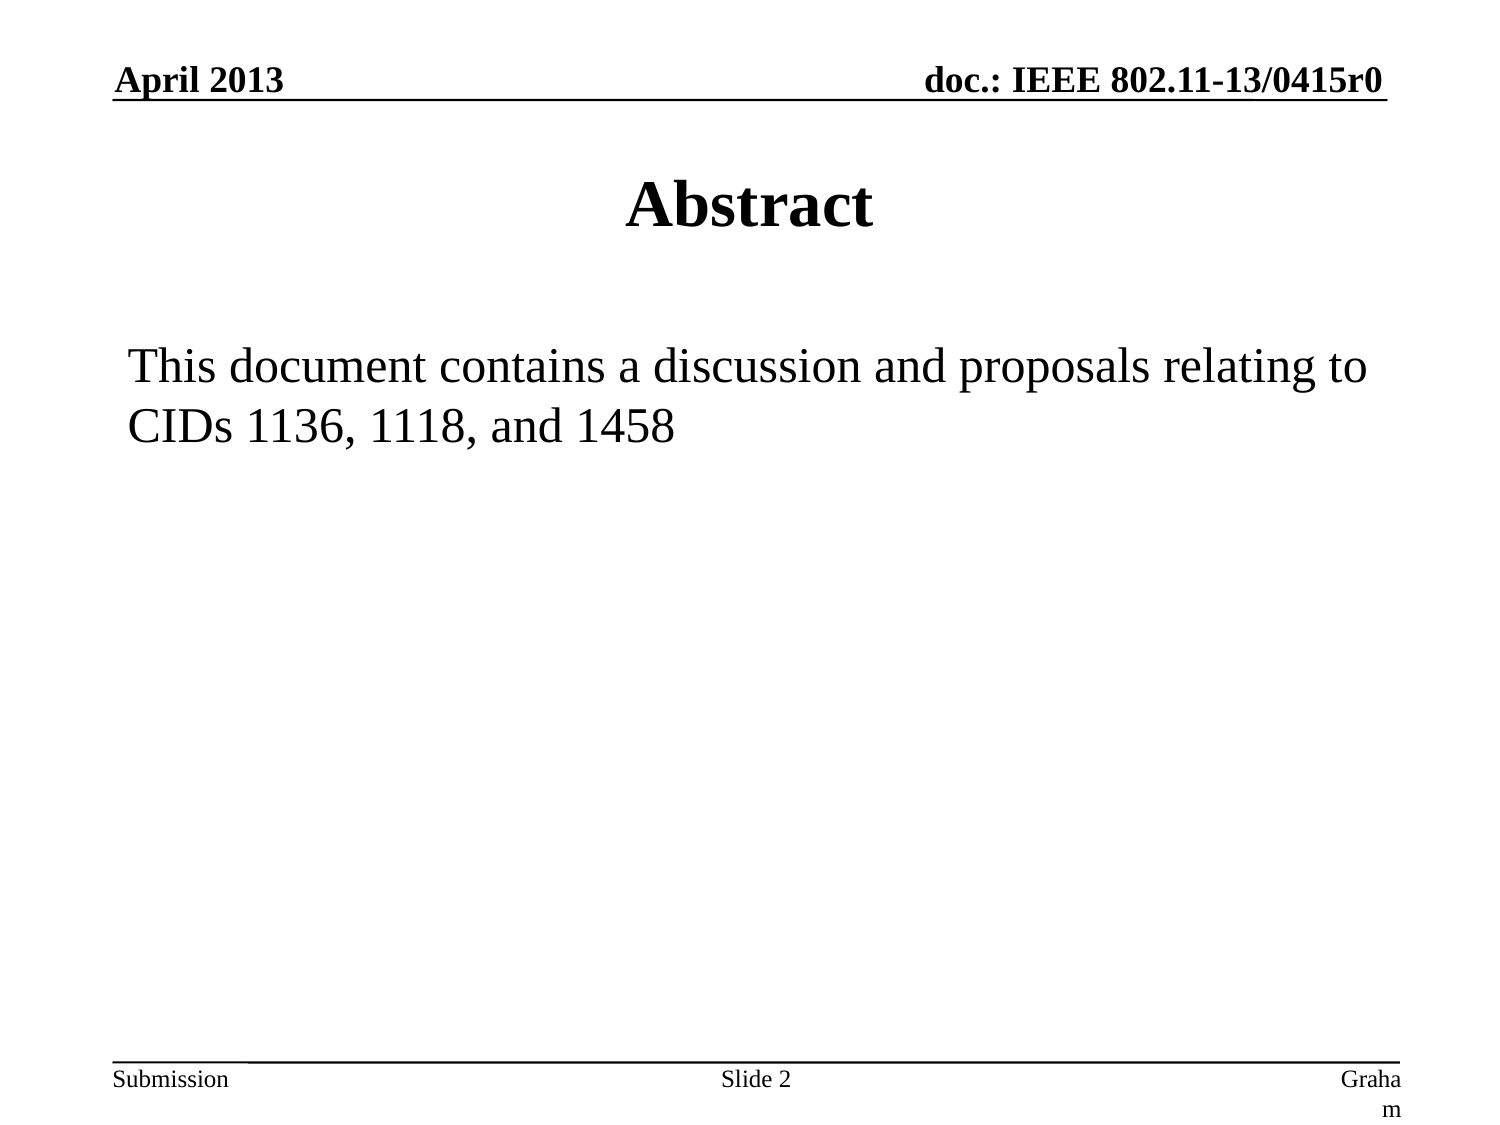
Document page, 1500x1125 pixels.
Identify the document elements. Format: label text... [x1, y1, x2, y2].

title Abstract [112, 112, 1388, 288]
slide_number Slide 2 [712, 1061, 800, 1093]
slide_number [114, 54, 335, 101]
list This document contains a discussion and proposals relating to CIDs 1136, 1118, and 1458 [112, 324, 1388, 1000]
footer Graham Smith, DSP Group [1324, 1061, 1402, 1093]
